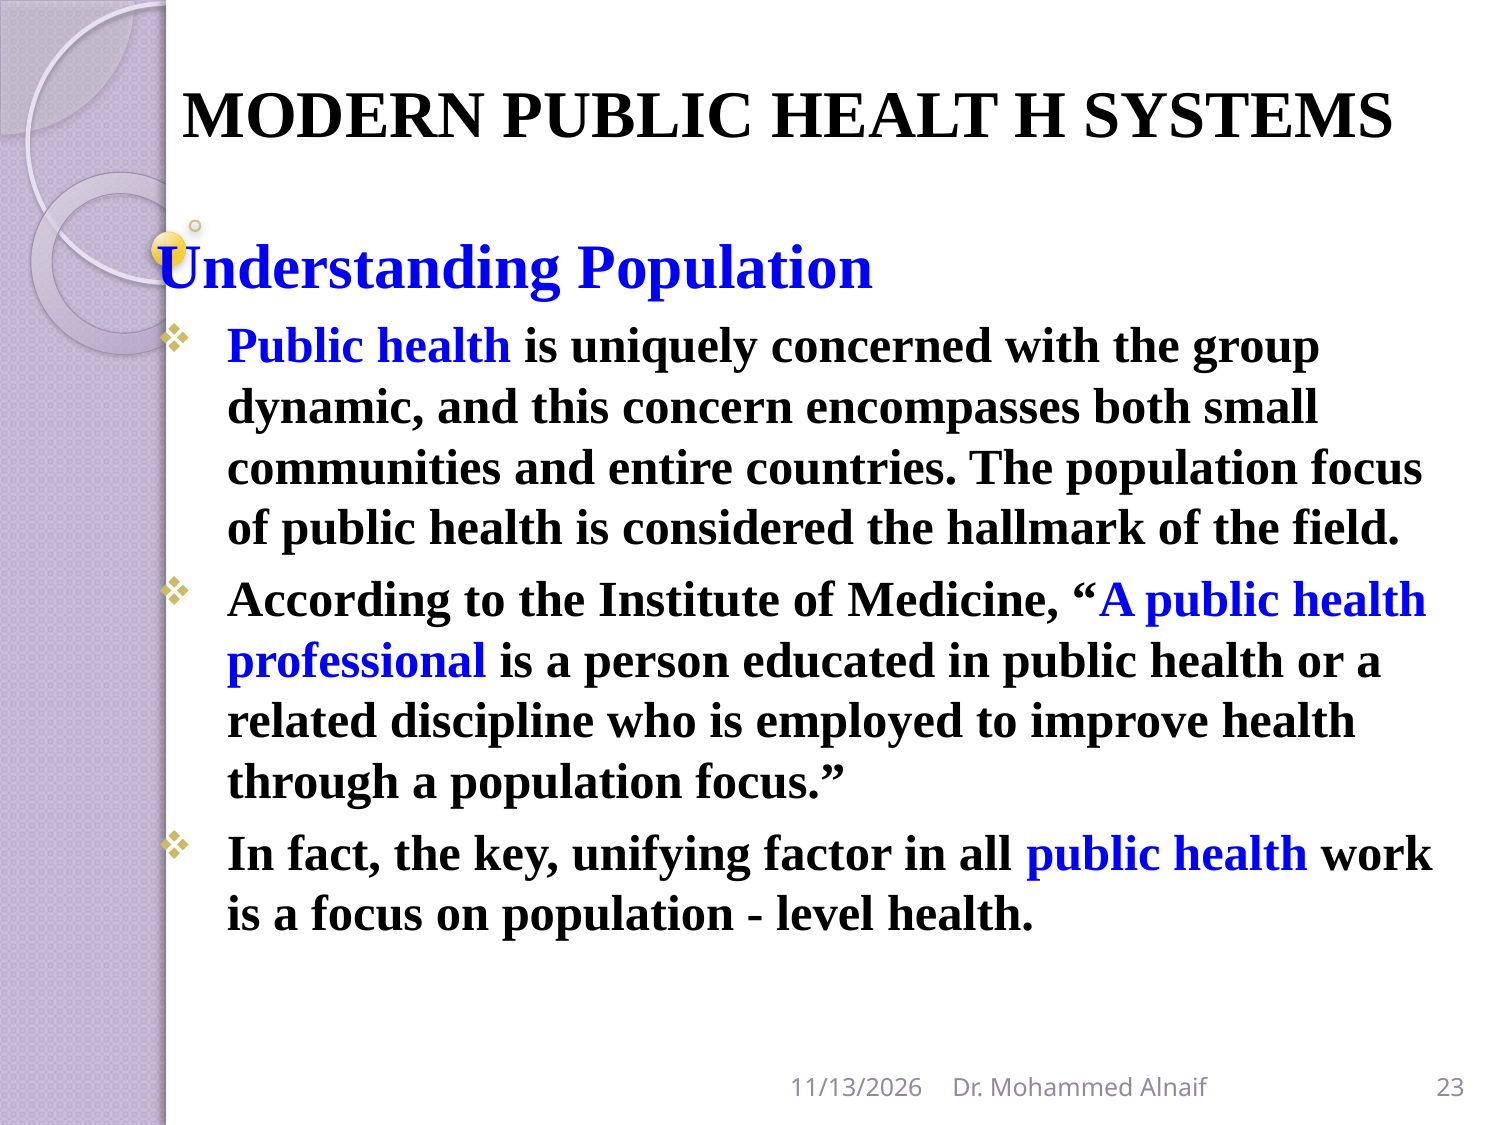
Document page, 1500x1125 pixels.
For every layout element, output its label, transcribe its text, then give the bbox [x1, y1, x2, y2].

slide_number 23 [1413, 1034, 1488, 1113]
subtitle Understanding Population Public health is uniquely concerned with the group dynamic, and this concern encompasses both small communities and entire countries. The population focus of public health is considered the hallmark of the field. According to the Institute of Medicine, “A public health professional is a person educated in public health or a related discipline who is employed to improve health through a population focus.” In fact, the key, unifying factor in all public health work is a focus on population - level health. [137, 224, 1450, 1013]
title MODERN PUBLIC HEALT H SYSTEMS [137, 62, 1413, 159]
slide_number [587, 1034, 937, 1113]
footer Dr. Mohammed Alnaif [937, 1034, 1413, 1113]
